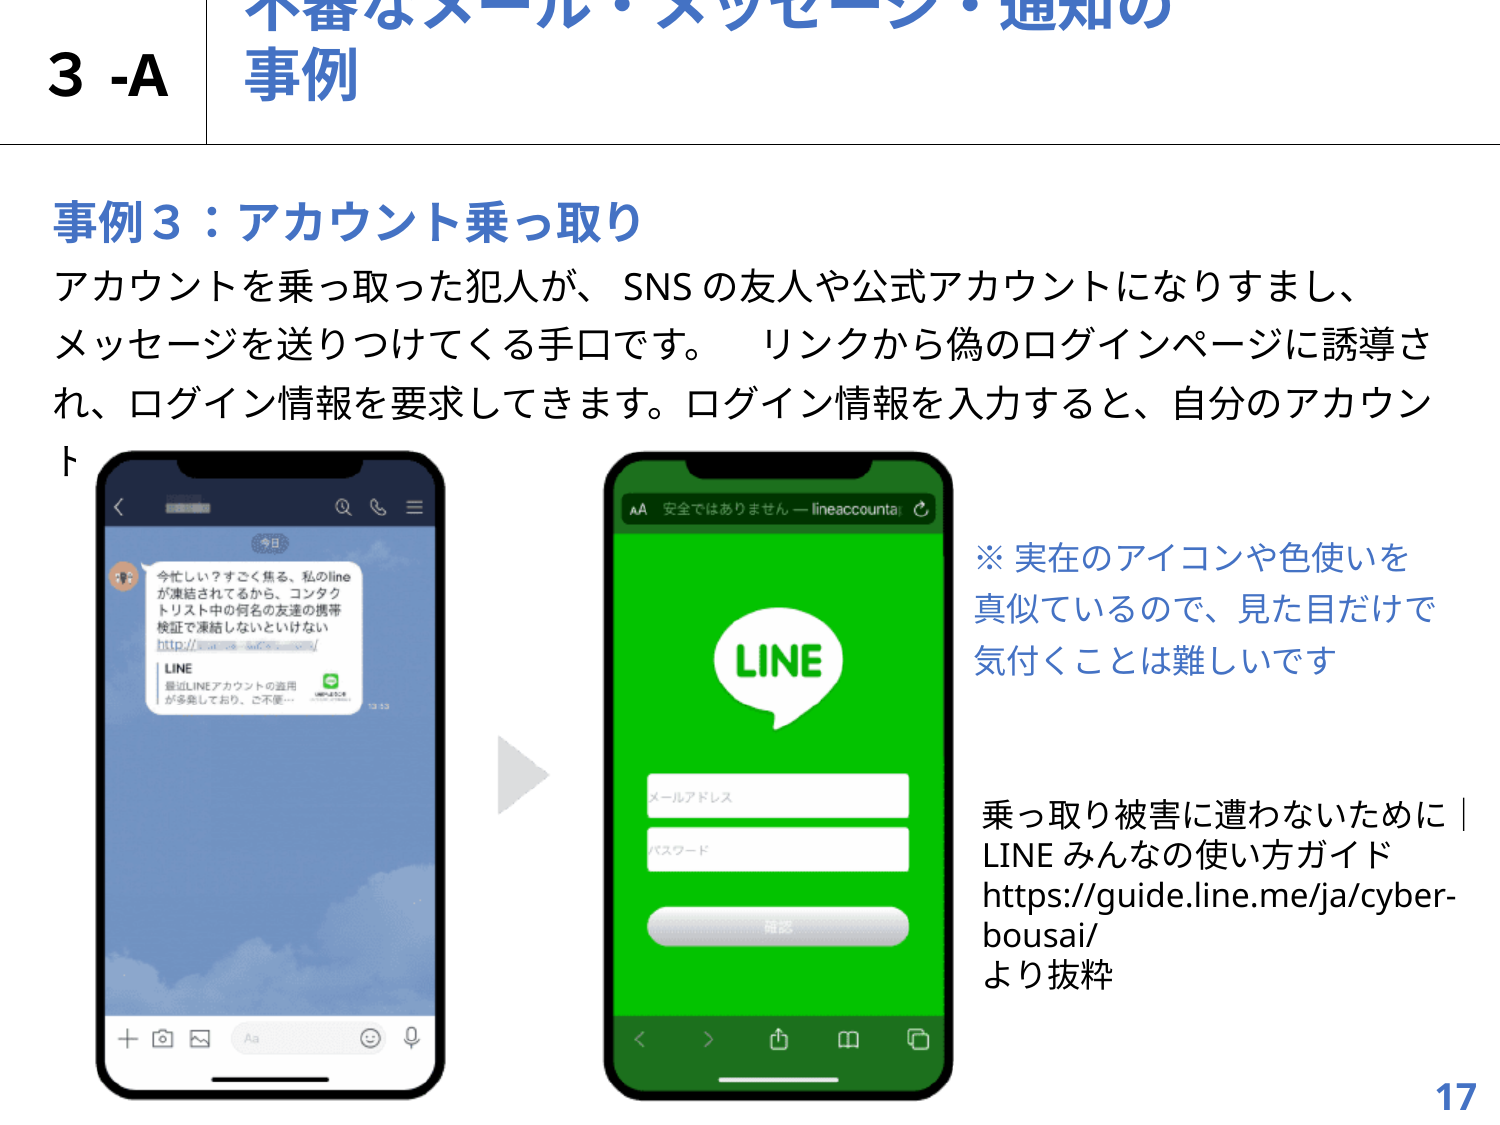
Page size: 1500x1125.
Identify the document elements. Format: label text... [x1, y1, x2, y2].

text_box ※実在のアイコンや色使いを 真似ているので、見た目だけで 気付くことは難しいです [974, 517, 1438, 688]
text_box 乗っ取り被害に遭わないために｜LINEみんなの使い方ガイドhttps://guide.line.me/ja/cyber-bousai/ より抜粋 [974, 786, 1497, 1002]
text_box アカウントを乗っ取った犯人が、SNSの友人や公式アカウントになりすまし、メッセージを送りつけてくる手口です。 リンクから偽のログインページに誘導され、ログイン情報を要求してきます。ログイン情報を入力すると、自分のアカウントが乗っ取られます。 [37, 242, 1463, 491]
title 不審なメール・メッセージ・通知の事例 [228, 0, 1234, 116]
picture [76, 432, 974, 1125]
text_box 17 [1411, 1065, 1500, 1125]
text_box ３-A [0, 0, 207, 147]
text_box 事例３：アカウント乗っ取り [37, 170, 1344, 243]
